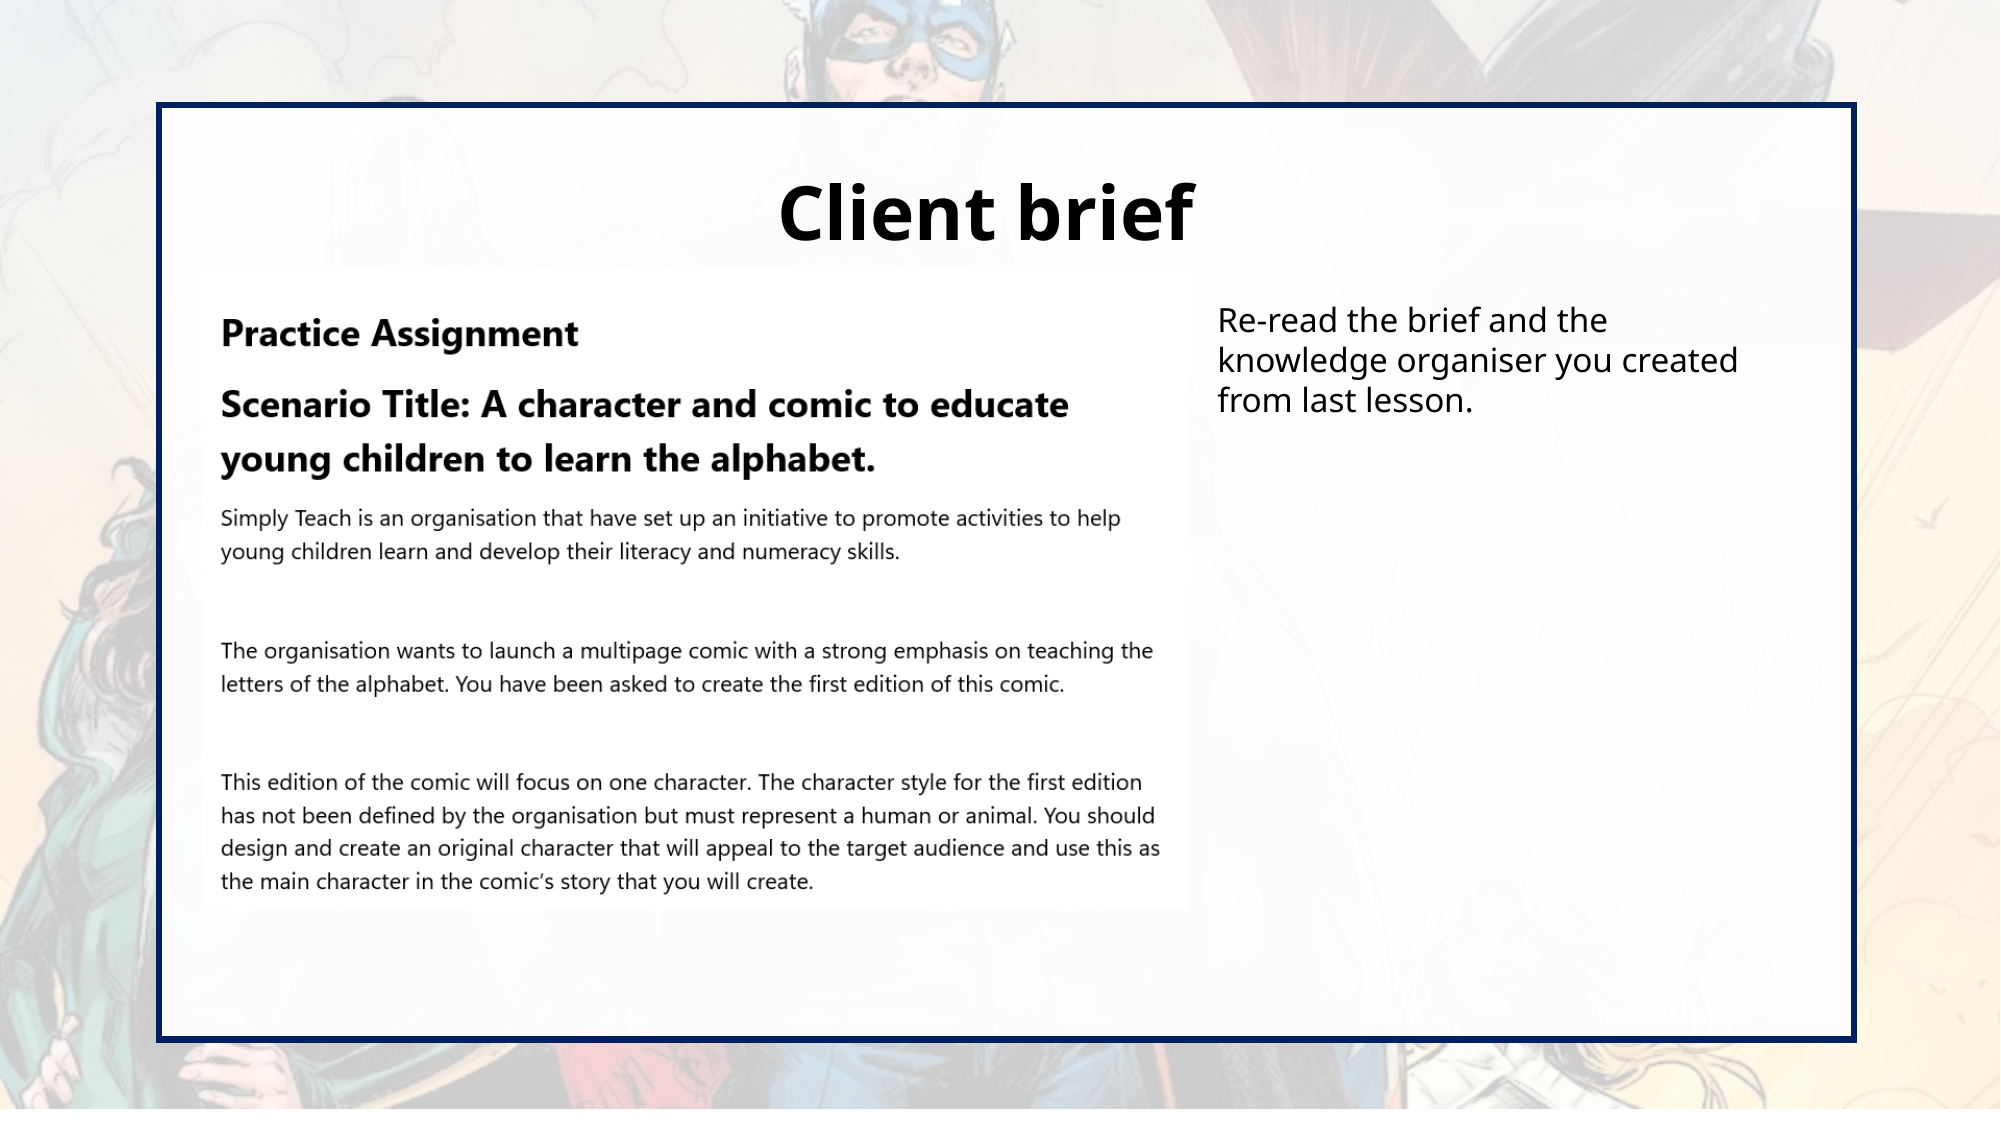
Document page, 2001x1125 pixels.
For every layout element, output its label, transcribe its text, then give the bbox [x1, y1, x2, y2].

picture [203, 270, 1188, 910]
text_box Re-read the brief and the knowledge organiser you created from last lesson. [1202, 292, 1797, 427]
text_box Cut out Flipbook animation [158, 104, 1855, 1041]
text_box Client brief [195, 158, 1776, 264]
